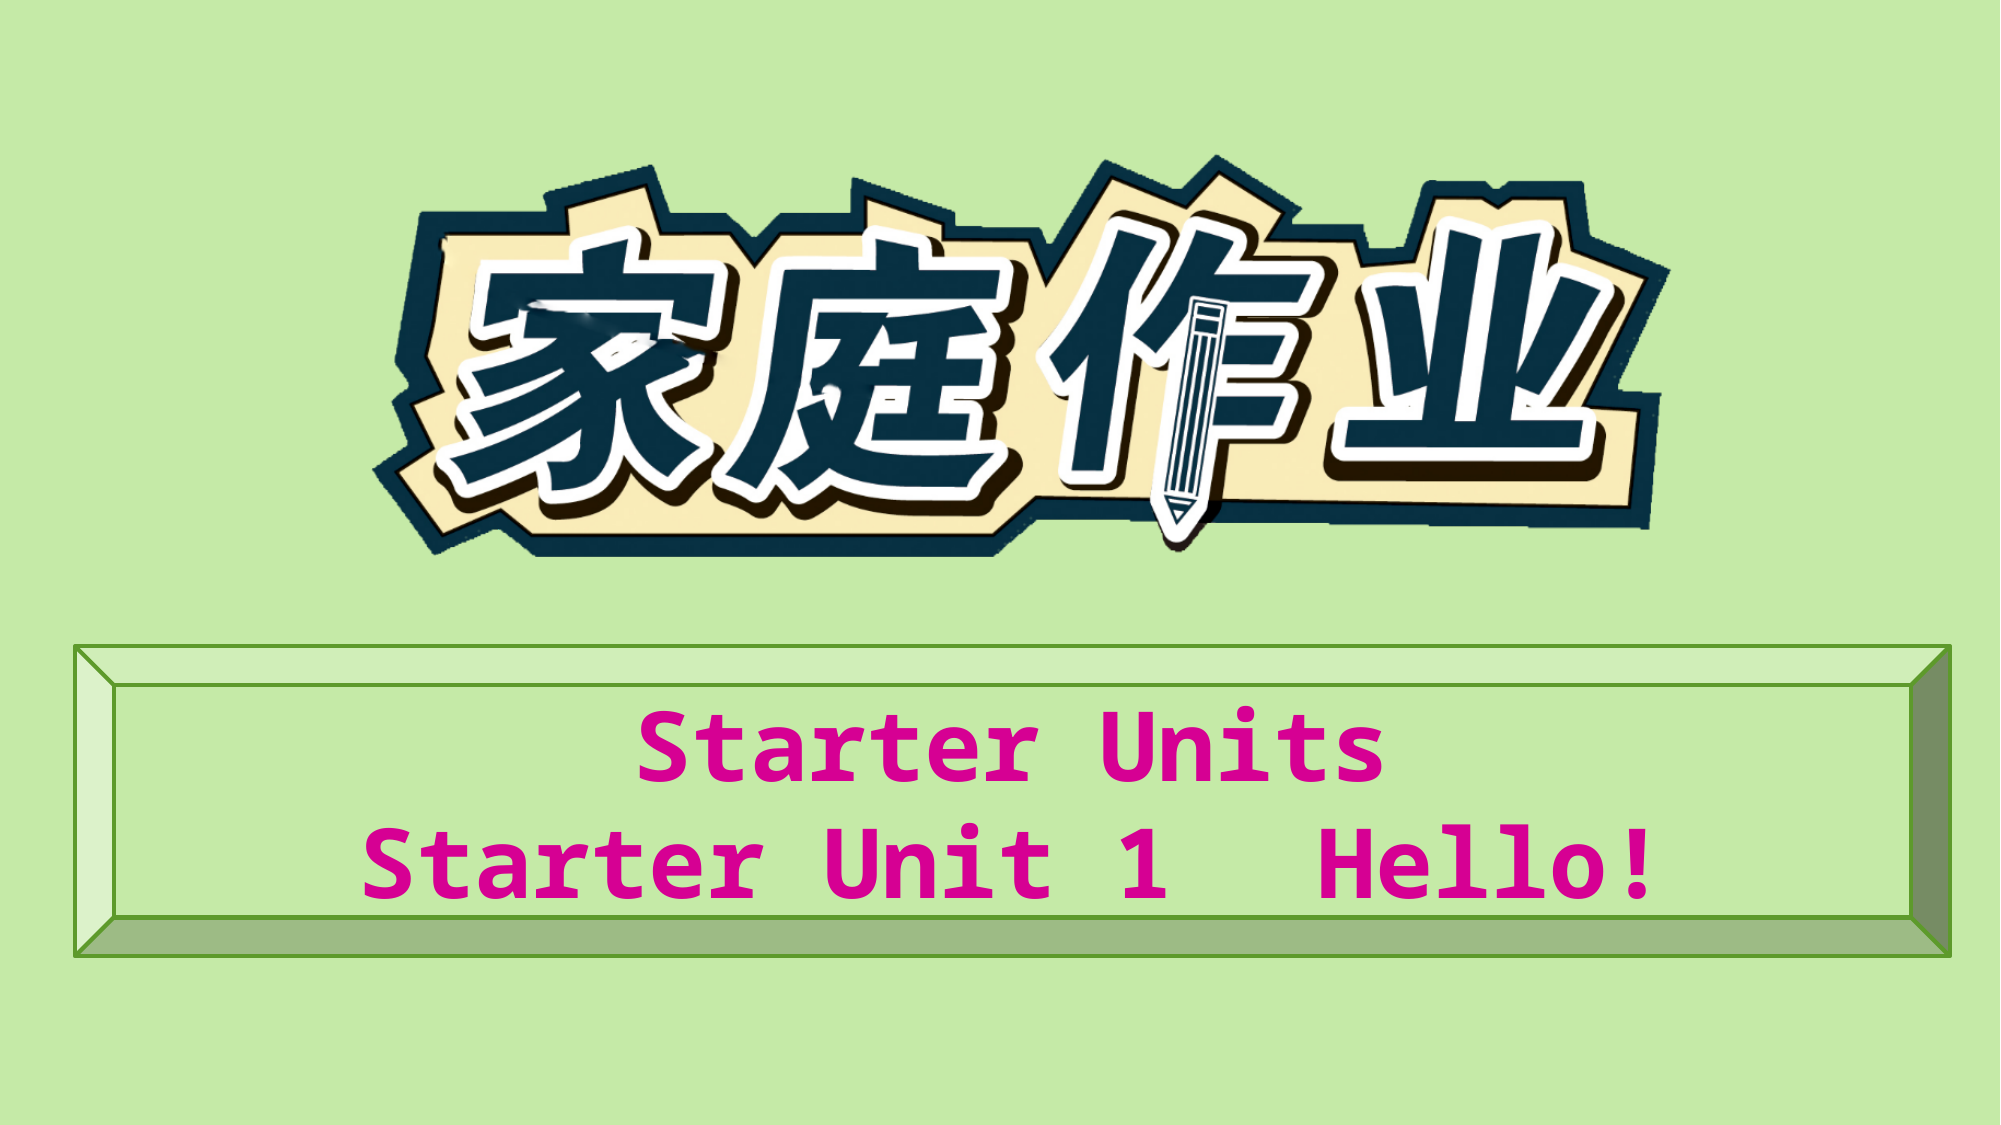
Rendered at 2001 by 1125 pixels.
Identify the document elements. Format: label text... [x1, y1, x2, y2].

text_box Starter Units Starter Unit 1 Hello! [73, 644, 1952, 958]
picture [369, 87, 1675, 644]
